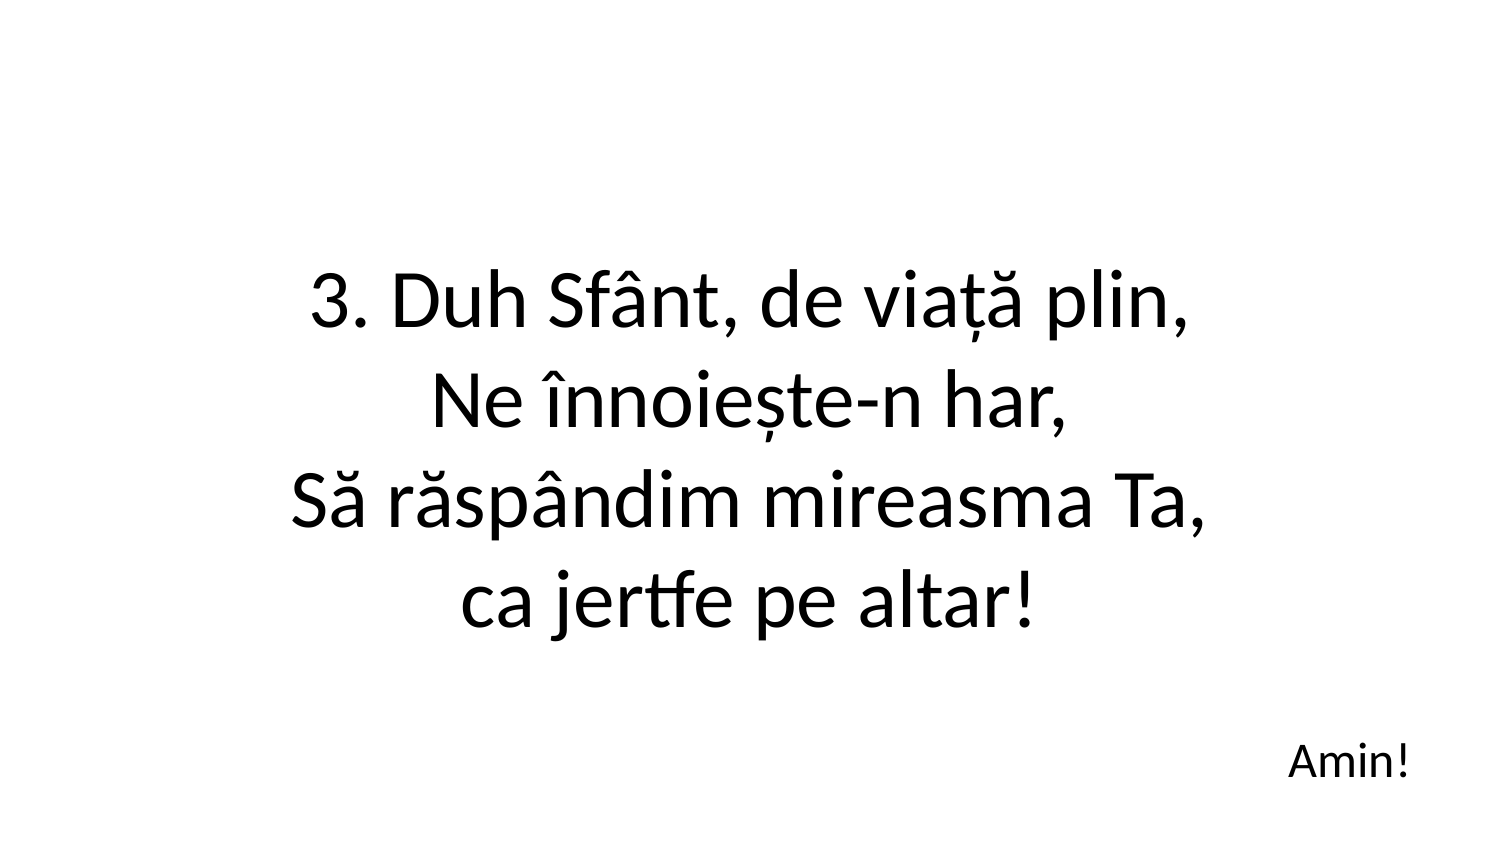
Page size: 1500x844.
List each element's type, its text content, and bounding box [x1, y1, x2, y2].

text_box 3. Duh Sfânt, de viață plin, Ne înnoiește-n har, Să răspândim mireasma Ta, ca jertfe pe altar! [275, 192, 1225, 652]
text_box Amin! [1273, 674, 1427, 795]
